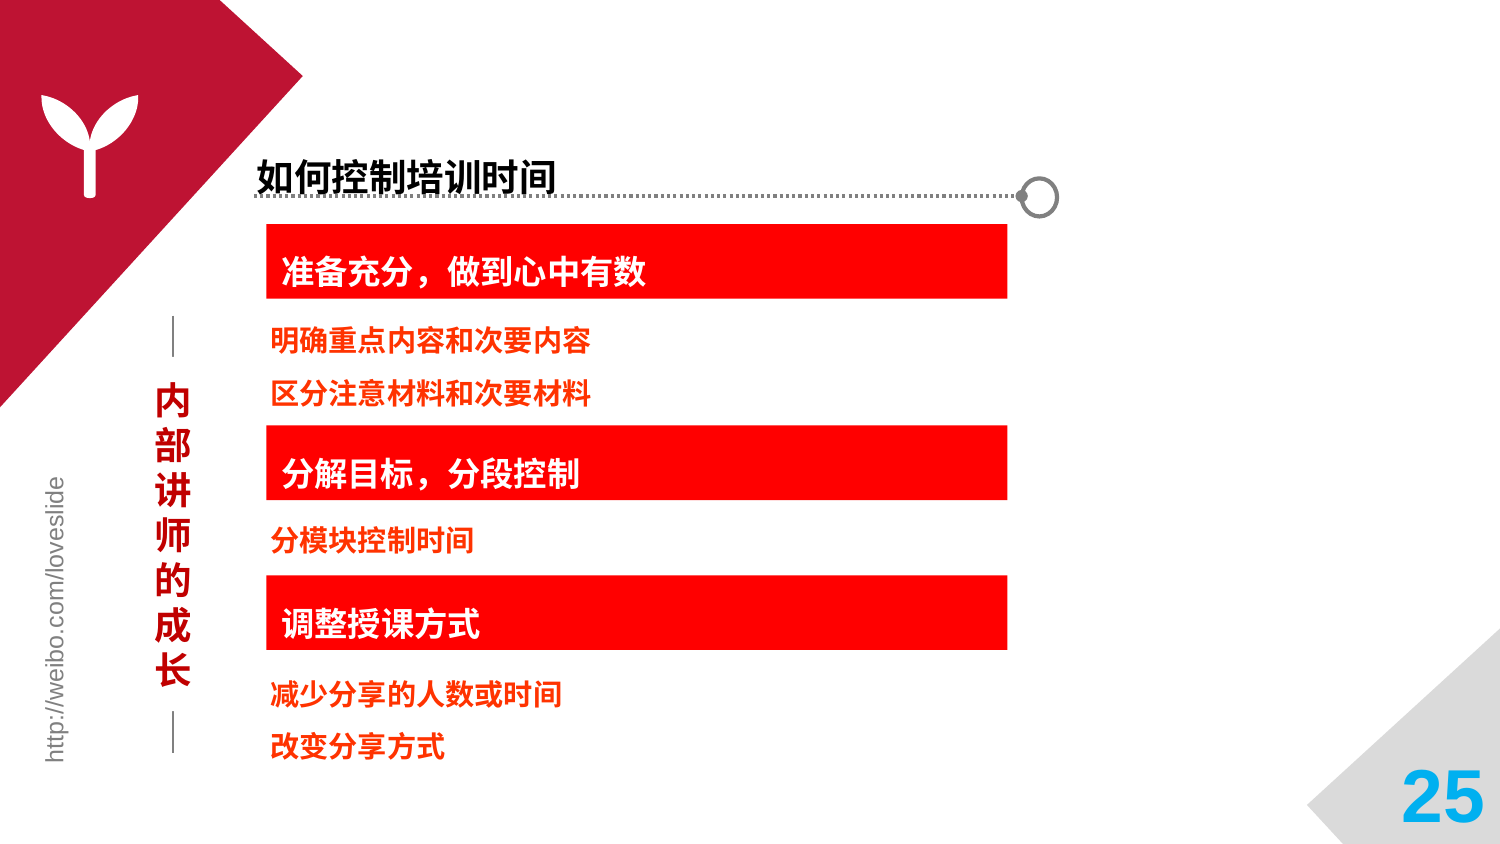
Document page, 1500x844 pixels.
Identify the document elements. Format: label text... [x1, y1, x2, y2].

text_box 明确重点内容和次要内容 区分注意材料和次要材料 [255, 297, 770, 418]
text_box 准备充分，做到心中有数 [266, 225, 1008, 299]
text_box 25 [1376, 764, 1500, 822]
text_box 如何控制培训时间 [242, 124, 788, 207]
text_box 调整授课方式 [266, 575, 1008, 650]
text_box 内部讲师的成长 [177, 356, 211, 712]
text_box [253, 178, 1058, 217]
text_box 减少分享的人数或时间 改变分享方式 [255, 651, 770, 771]
text_box 分解目标，分段控制 [266, 425, 1008, 501]
text_box 分模块控制时间 [255, 497, 770, 565]
text_box [0, 0, 303, 408]
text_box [30, 107, 150, 197]
text_box 内部讲师的成长 [135, 356, 168, 712]
text_box [1306, 628, 1500, 844]
text_box http://weibo.com/loveslide [30, 461, 76, 779]
